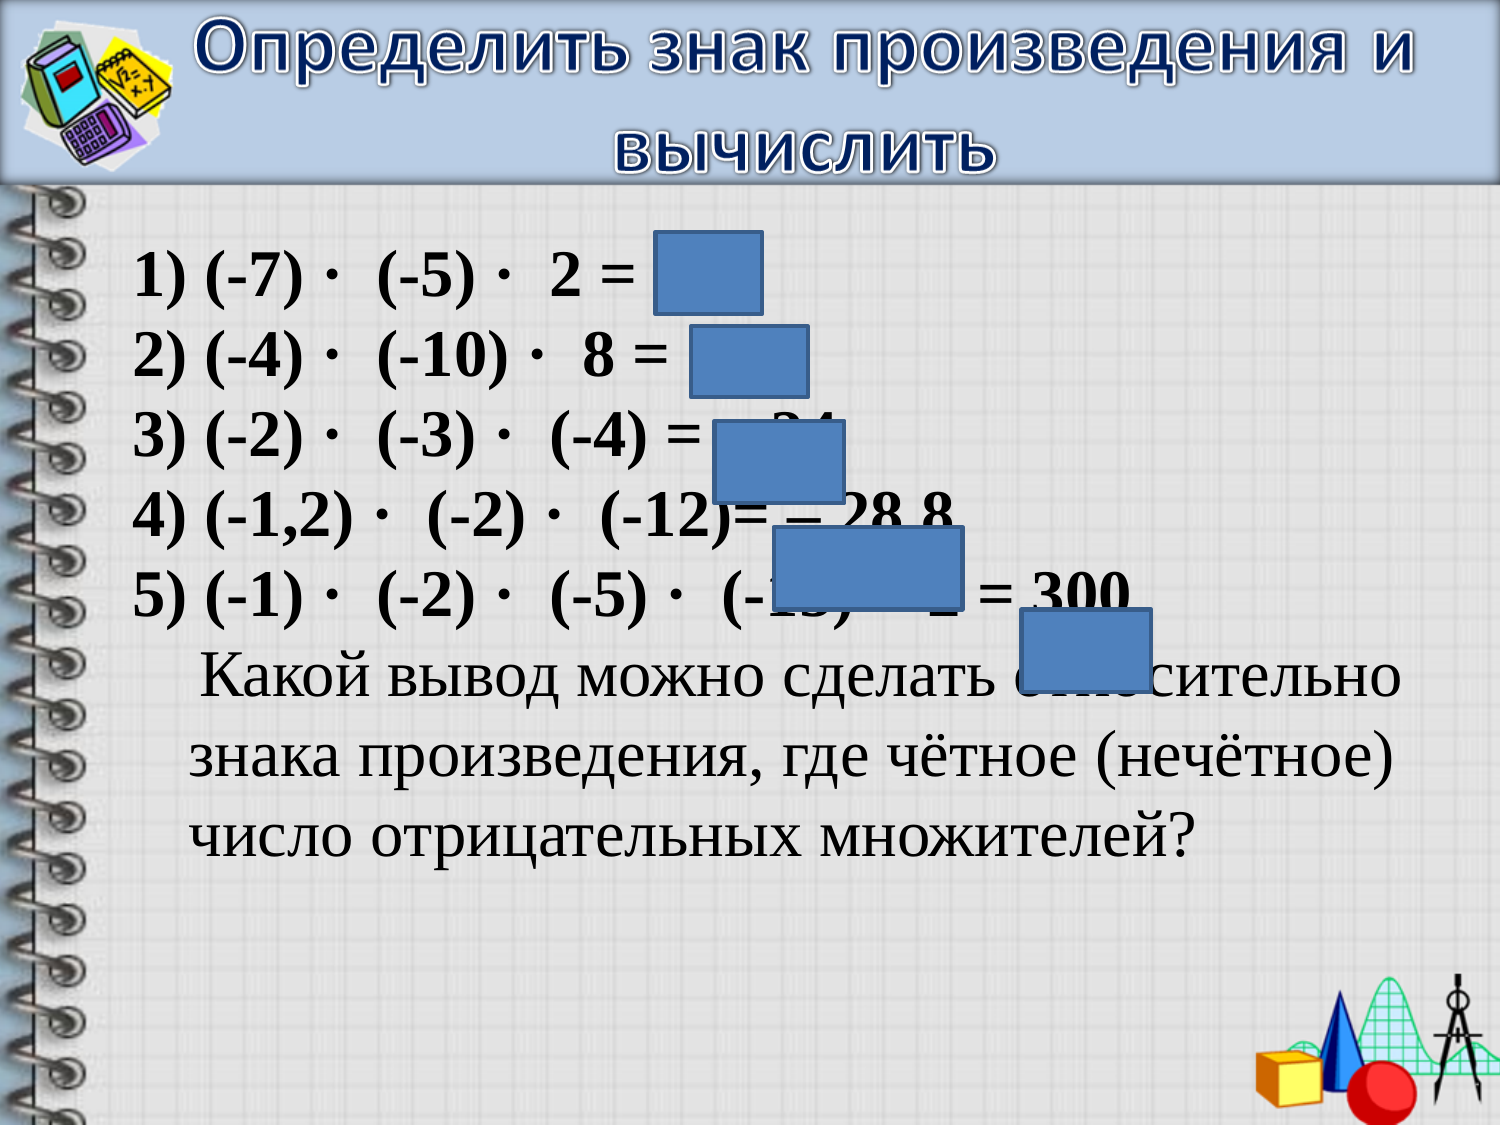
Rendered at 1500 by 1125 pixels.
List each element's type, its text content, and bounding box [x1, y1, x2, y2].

picture [0, 0, 1500, 1125]
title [127, 0, 1494, 202]
list 1) (-7) · (-5) · 2 = 70 2) (-4) · (-10) · 8 = 320 3) (-2) · (-3) · (-4) = – 24 4) (-1,2) · (-2) · (-12)= – 28,8 5) (-1) · (-2) · (-5) · (-15) · 2 = 300 Какой вывод можно сделать относительно знака произведения, где чётное (нечётное) число отрицательных множителей? [117, 222, 1477, 1079]
text_box [773, 527, 963, 610]
text_box [1021, 609, 1152, 693]
text_box [655, 231, 762, 315]
text_box [714, 420, 845, 504]
text_box [690, 326, 808, 398]
